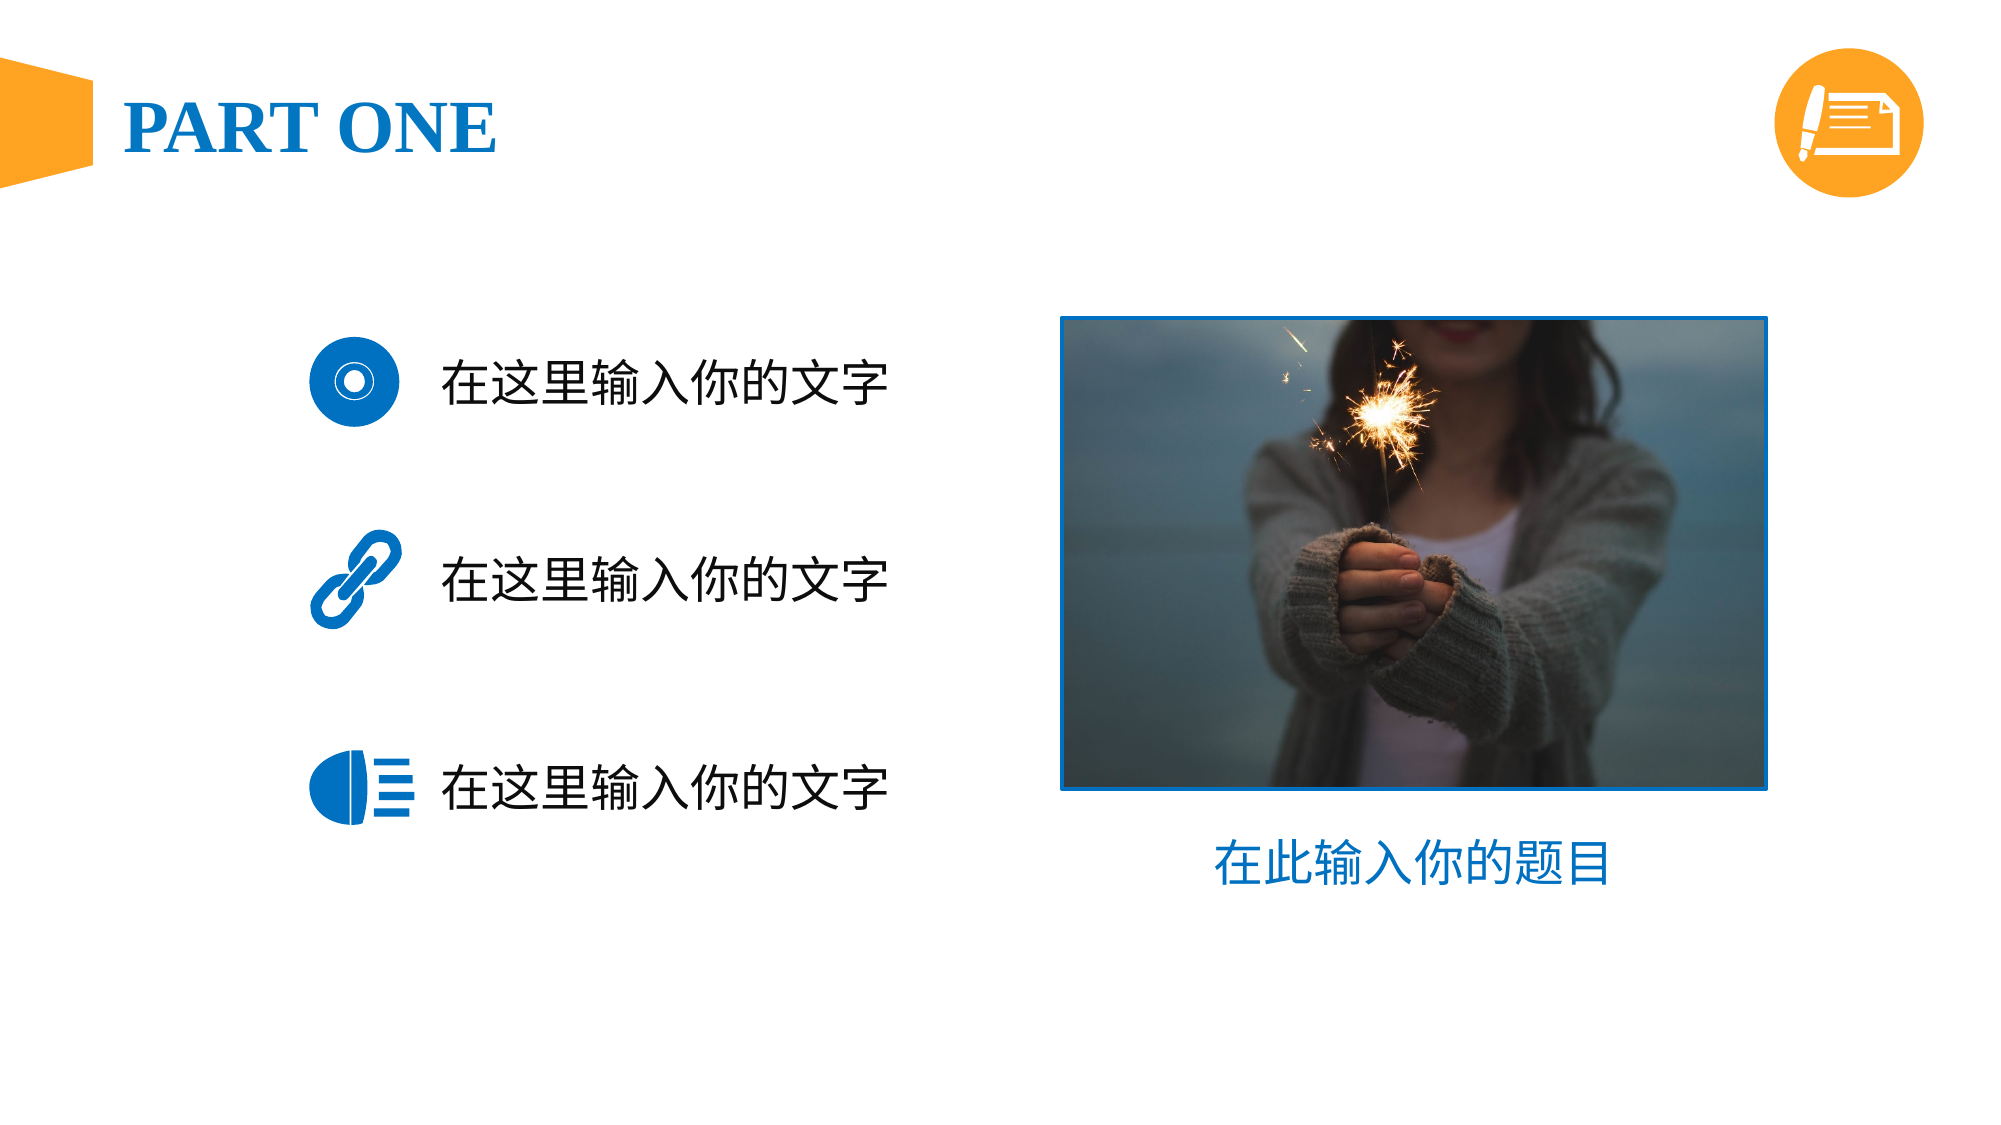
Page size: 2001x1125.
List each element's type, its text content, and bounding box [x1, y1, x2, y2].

text_box 在这里输入你的文字 [425, 541, 971, 617]
text_box [373, 808, 410, 817]
text_box 在此输入你的题目 [1086, 824, 1742, 900]
text_box 在这里输入你的文字 [425, 748, 971, 824]
text_box 在这里输入你的文字 [425, 344, 971, 419]
text_box [373, 758, 410, 766]
text_box [351, 750, 368, 825]
picture [1063, 319, 1765, 787]
text_box [378, 775, 413, 784]
text_box [310, 529, 402, 630]
text_box [309, 750, 350, 825]
text_box [378, 791, 415, 801]
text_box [309, 336, 400, 427]
